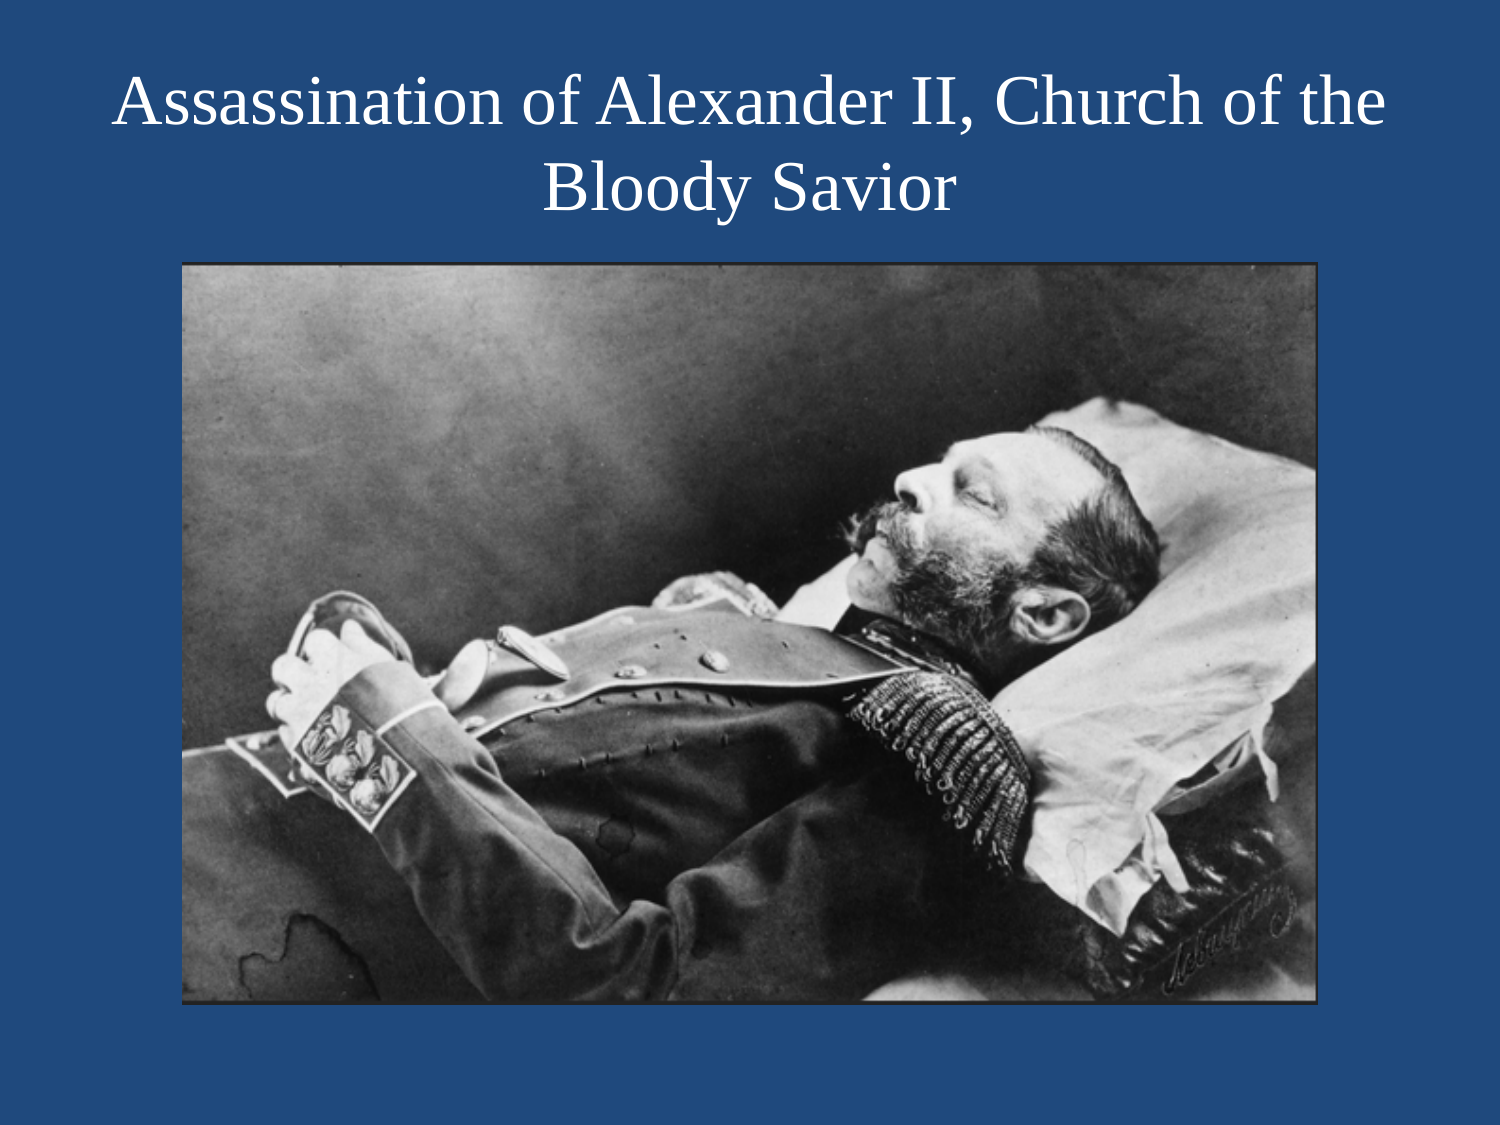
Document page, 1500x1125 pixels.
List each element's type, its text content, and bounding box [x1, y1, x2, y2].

title Assassination of Alexander II, Church of the Bloody Savior [75, 45, 1425, 233]
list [74, 262, 1426, 1006]
